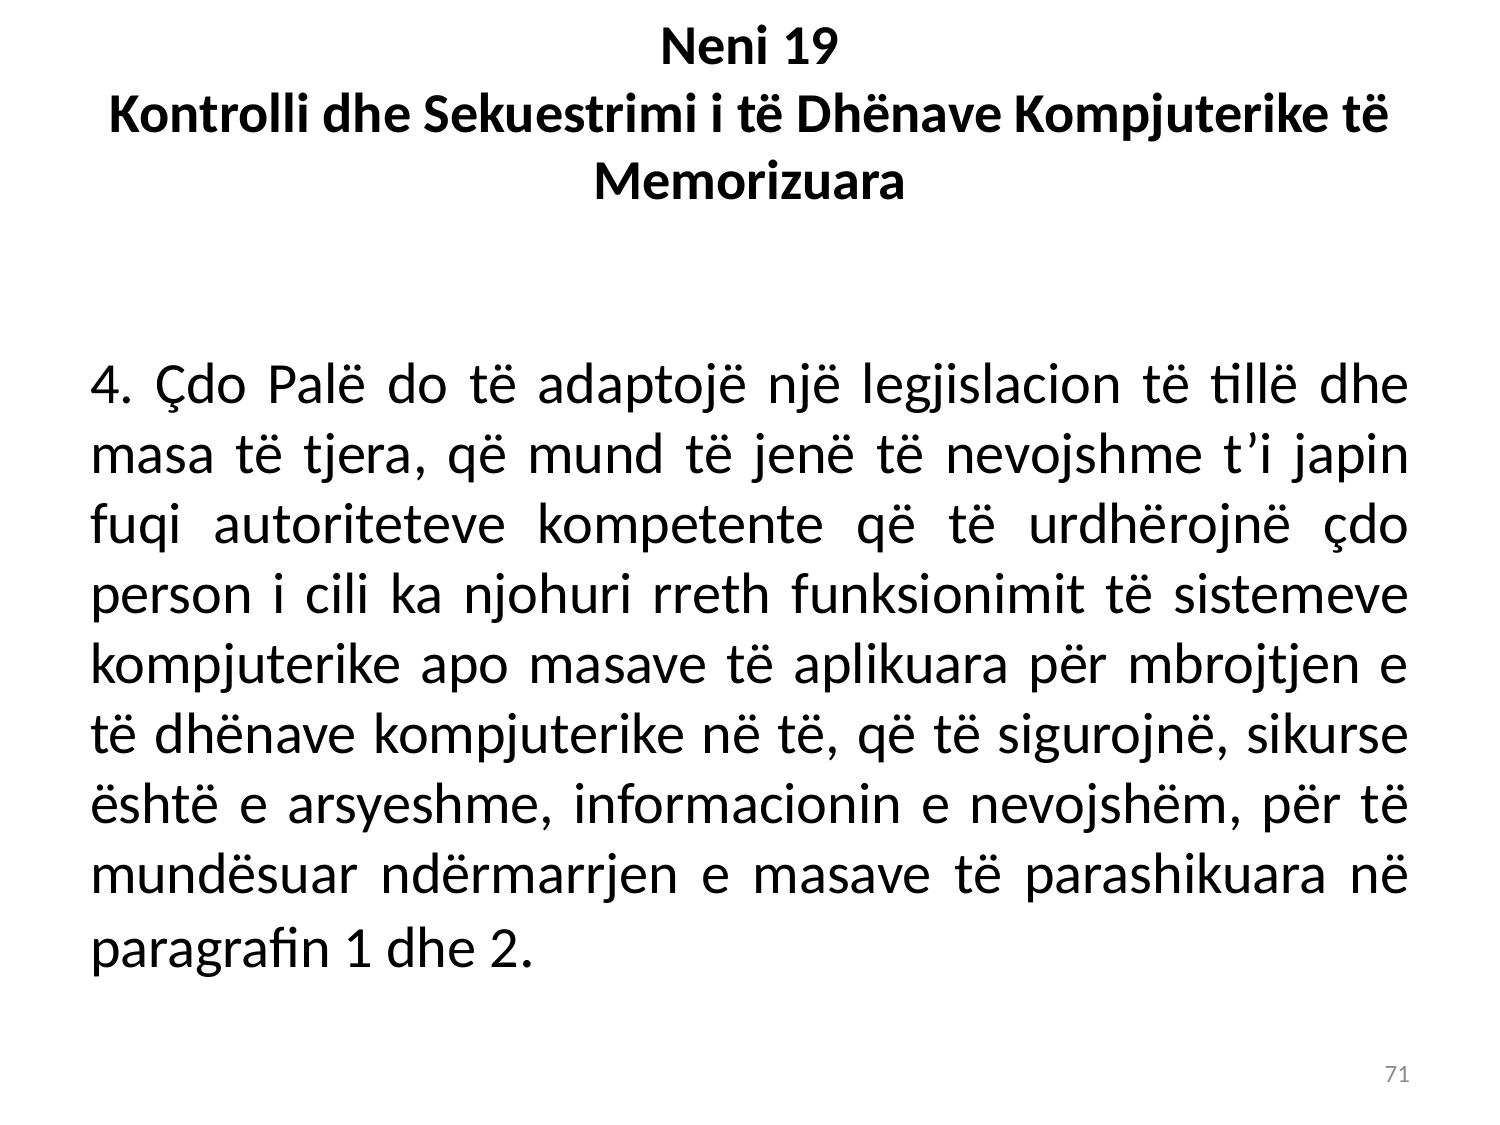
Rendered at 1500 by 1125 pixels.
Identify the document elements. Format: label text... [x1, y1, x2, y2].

list 4. Çdo Palë do të adaptojë një legjislacion të tillë dhe masa të tjera, që mund të jenë të nevojshme t’i japin fuqi autoriteteve kompetente që të urdhërojnë çdo person i cili ka njohuri rreth funksionimit të sistemeve kompjuterike apo masave të aplikuara për mbrojtjen e të dhënave kompjuterike në të, që të sigurojnë, sikurse është e arsyeshme, informacionin e nevojshëm, për të mundësuar ndërmarrjen e masave të parashikuara në paragrafin 1 dhe 2. [74, 337, 1426, 1066]
title Neni 19 Kontrolli dhe Sekuestrimi i të Dhënave Kompjuterike të Memorizuara [74, 0, 1426, 220]
slide_number 71 [1074, 1042, 1425, 1103]
